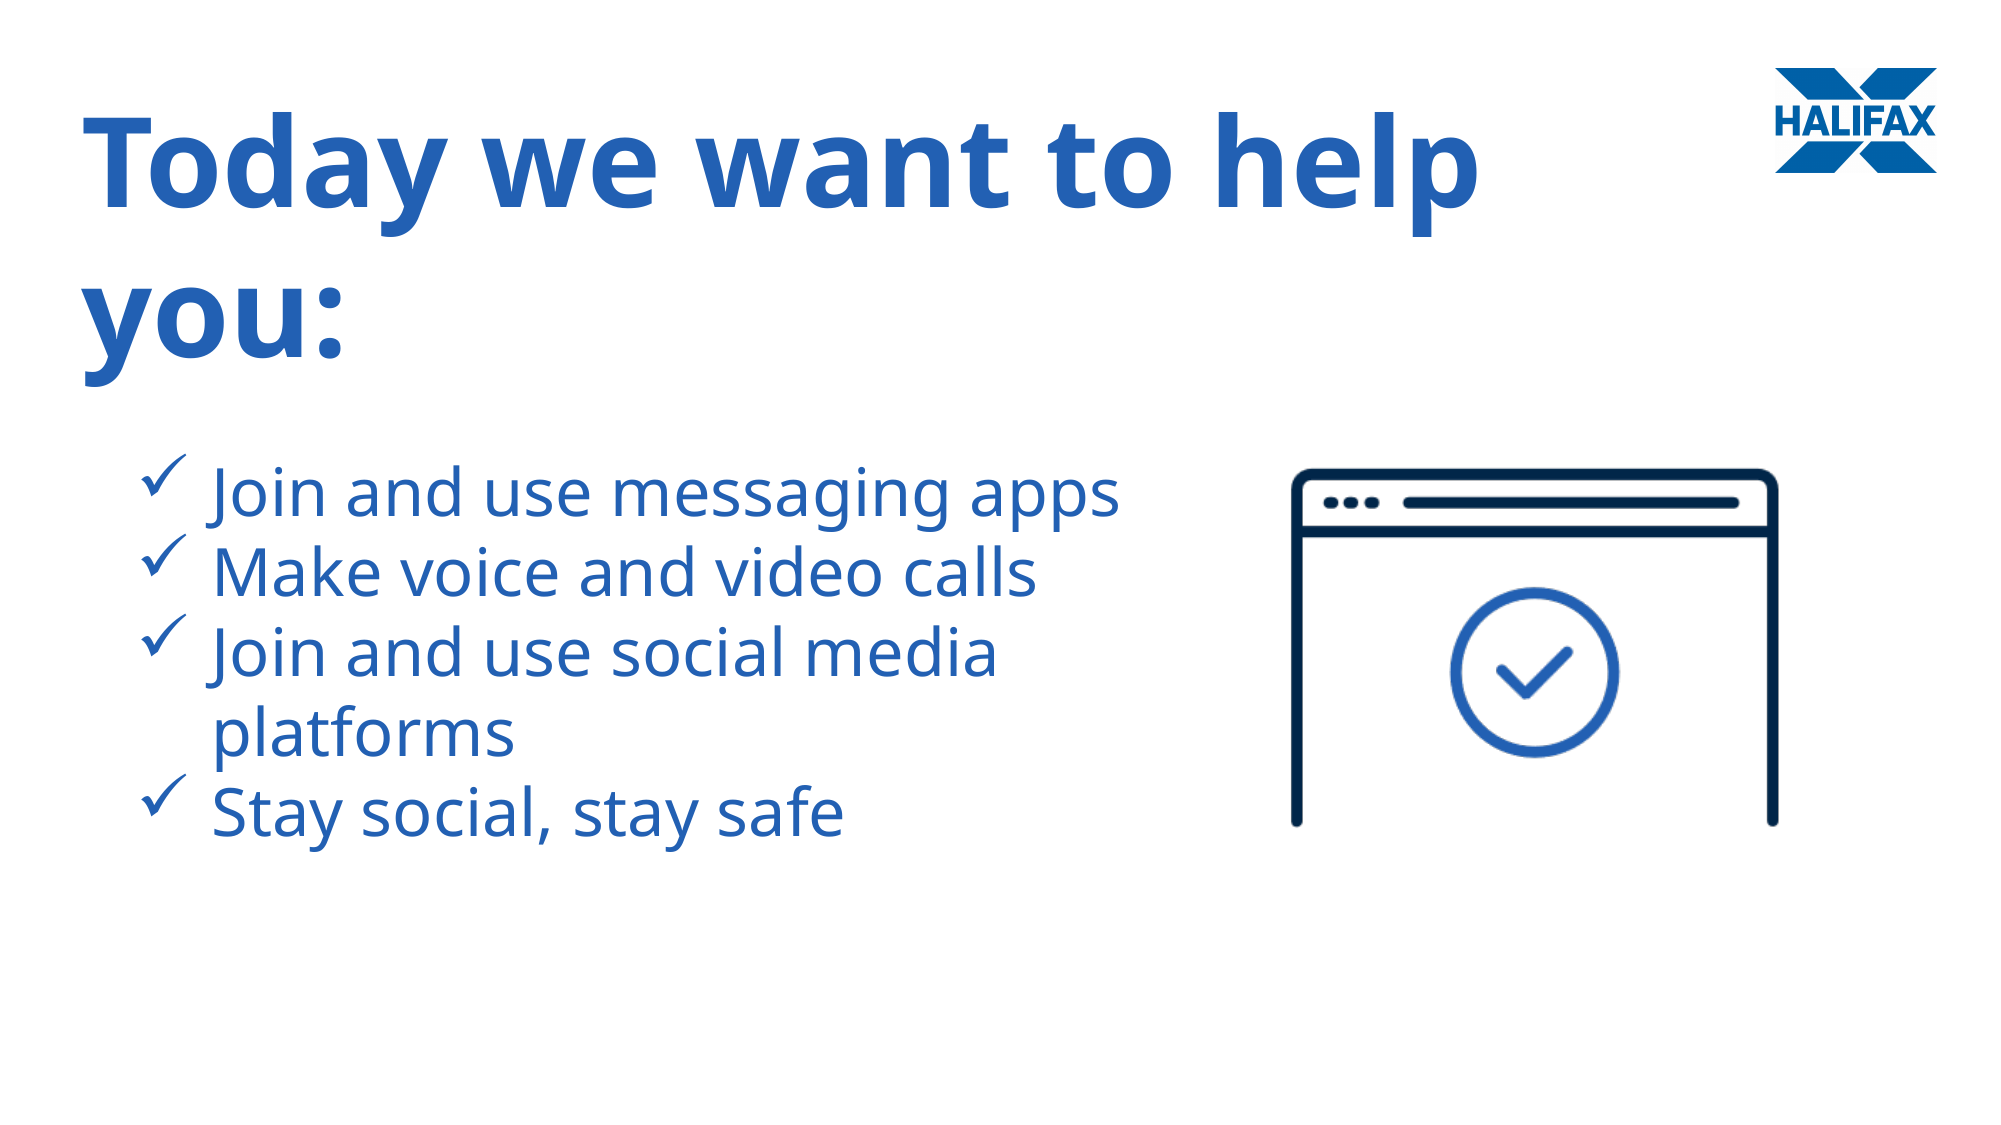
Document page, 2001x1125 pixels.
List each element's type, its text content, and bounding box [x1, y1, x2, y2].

list Today we want to help you: [66, 75, 1524, 221]
picture [1775, 68, 1937, 173]
picture [1214, 327, 1856, 972]
list Join and use messaging apps Make voice and video calls Join and use social media platforms Stay social, stay safe [121, 328, 1170, 972]
